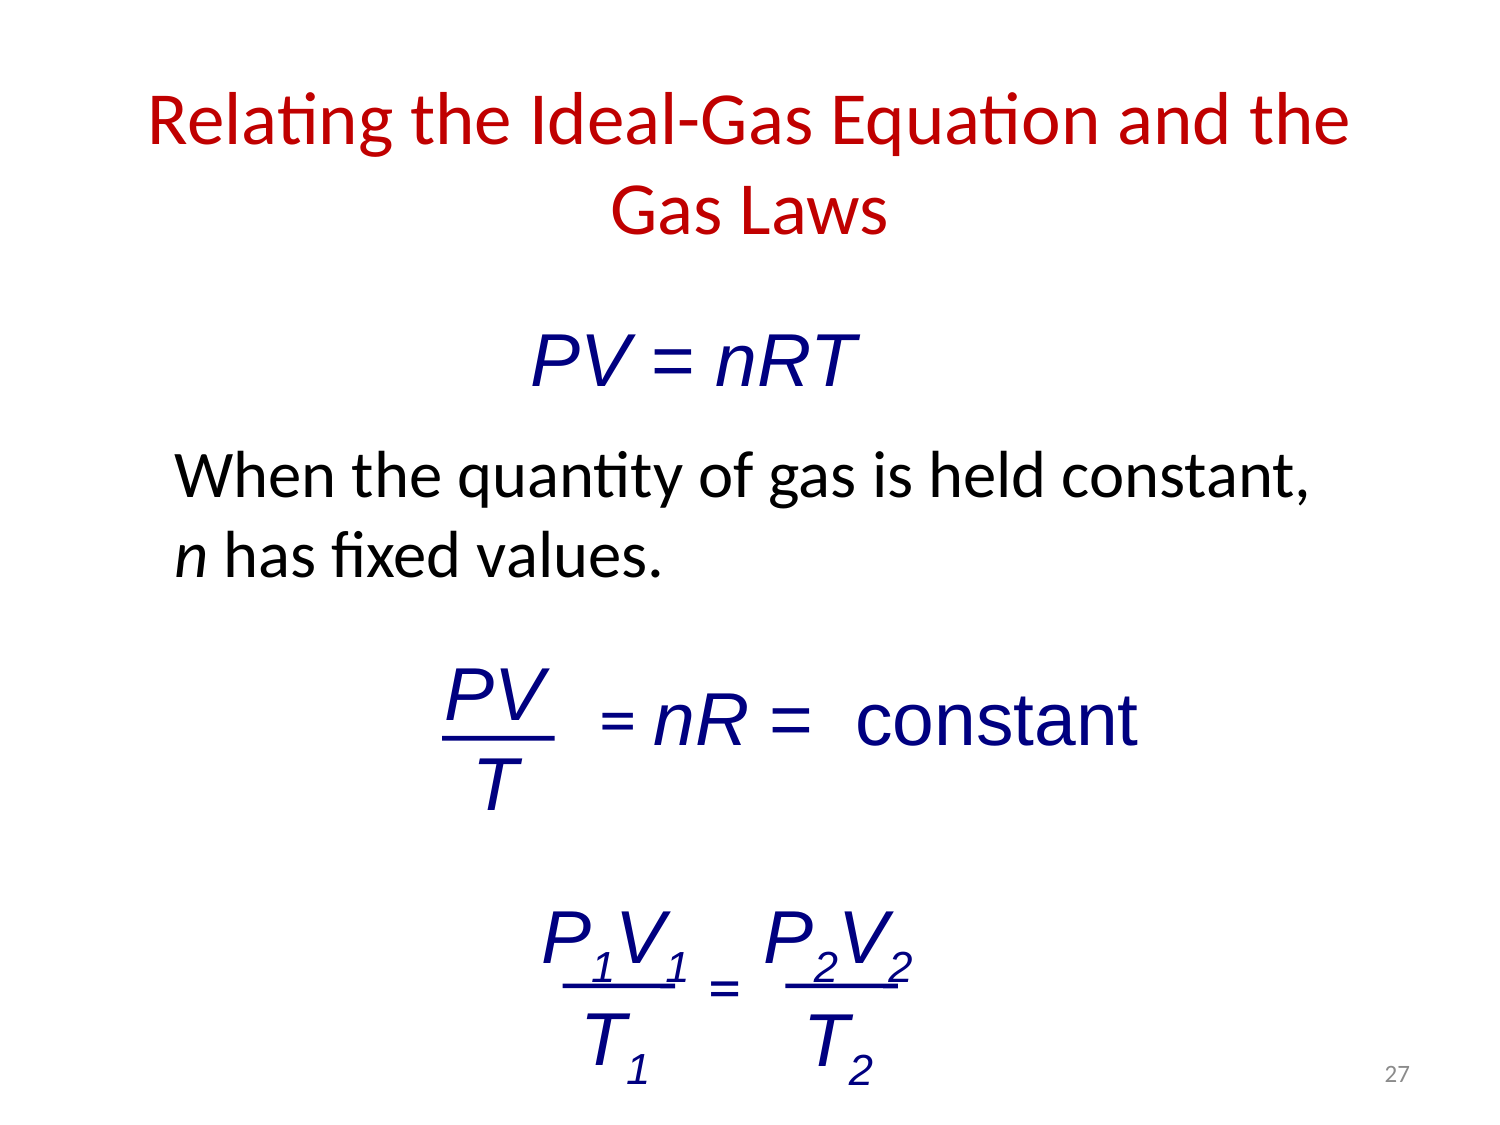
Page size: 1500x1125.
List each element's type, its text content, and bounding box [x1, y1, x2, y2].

text_box When the quantity of gas is held constant, n has fixed values. = nR = constant [159, 423, 1353, 848]
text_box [429, 637, 561, 835]
text_box PV = nRT [515, 304, 871, 410]
text_box = [713, 936, 739, 1031]
slide_number 27 [1074, 1042, 1425, 1103]
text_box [744, 881, 933, 1079]
title Relating the Ideal-Gas Equation and the Gas Laws [75, 66, 1425, 254]
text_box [521, 880, 710, 1078]
